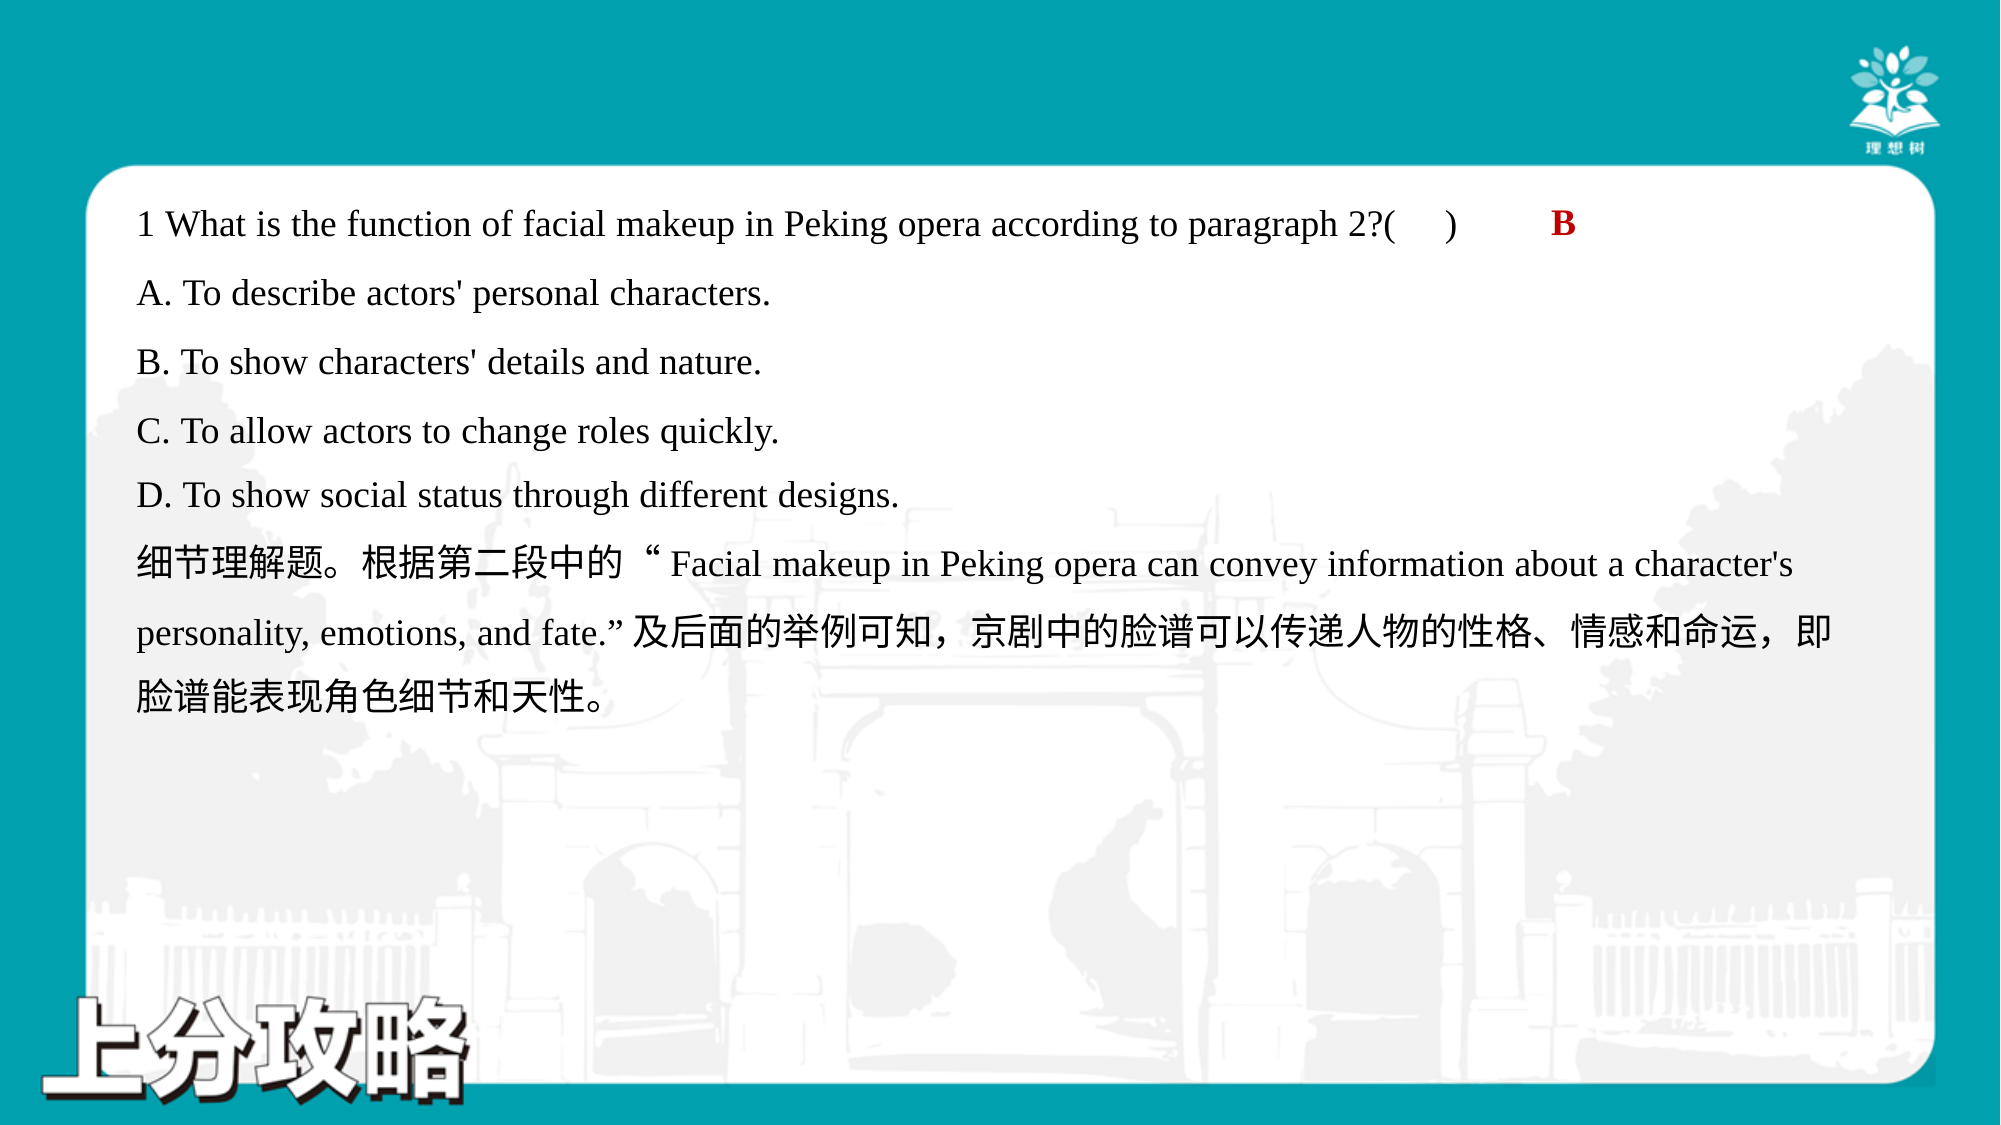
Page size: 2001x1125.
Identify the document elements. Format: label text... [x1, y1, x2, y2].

picture [0, 0, 2000, 1125]
text_box A. To describe actors' personal characters. B. To show characters' details and nature. C. To allow actors to change roles quickly. D. To show social status through different designs. [136, 244, 1865, 509]
text_box 细节理解题。根据第二段中的“Facial makeup in Peking opera can convey information about a character's personality, emotions, and fate.”及后面的举例可知，京剧中的脸谱可以传递人物的性格、情感和命运，即 脸谱能表现角色细节和天性。 [136, 515, 1865, 712]
text_box 1 What is the function of facial makeup in Peking opera according to paragraph 2?( ) [136, 176, 1865, 237]
text_box B [1537, 176, 1590, 236]
